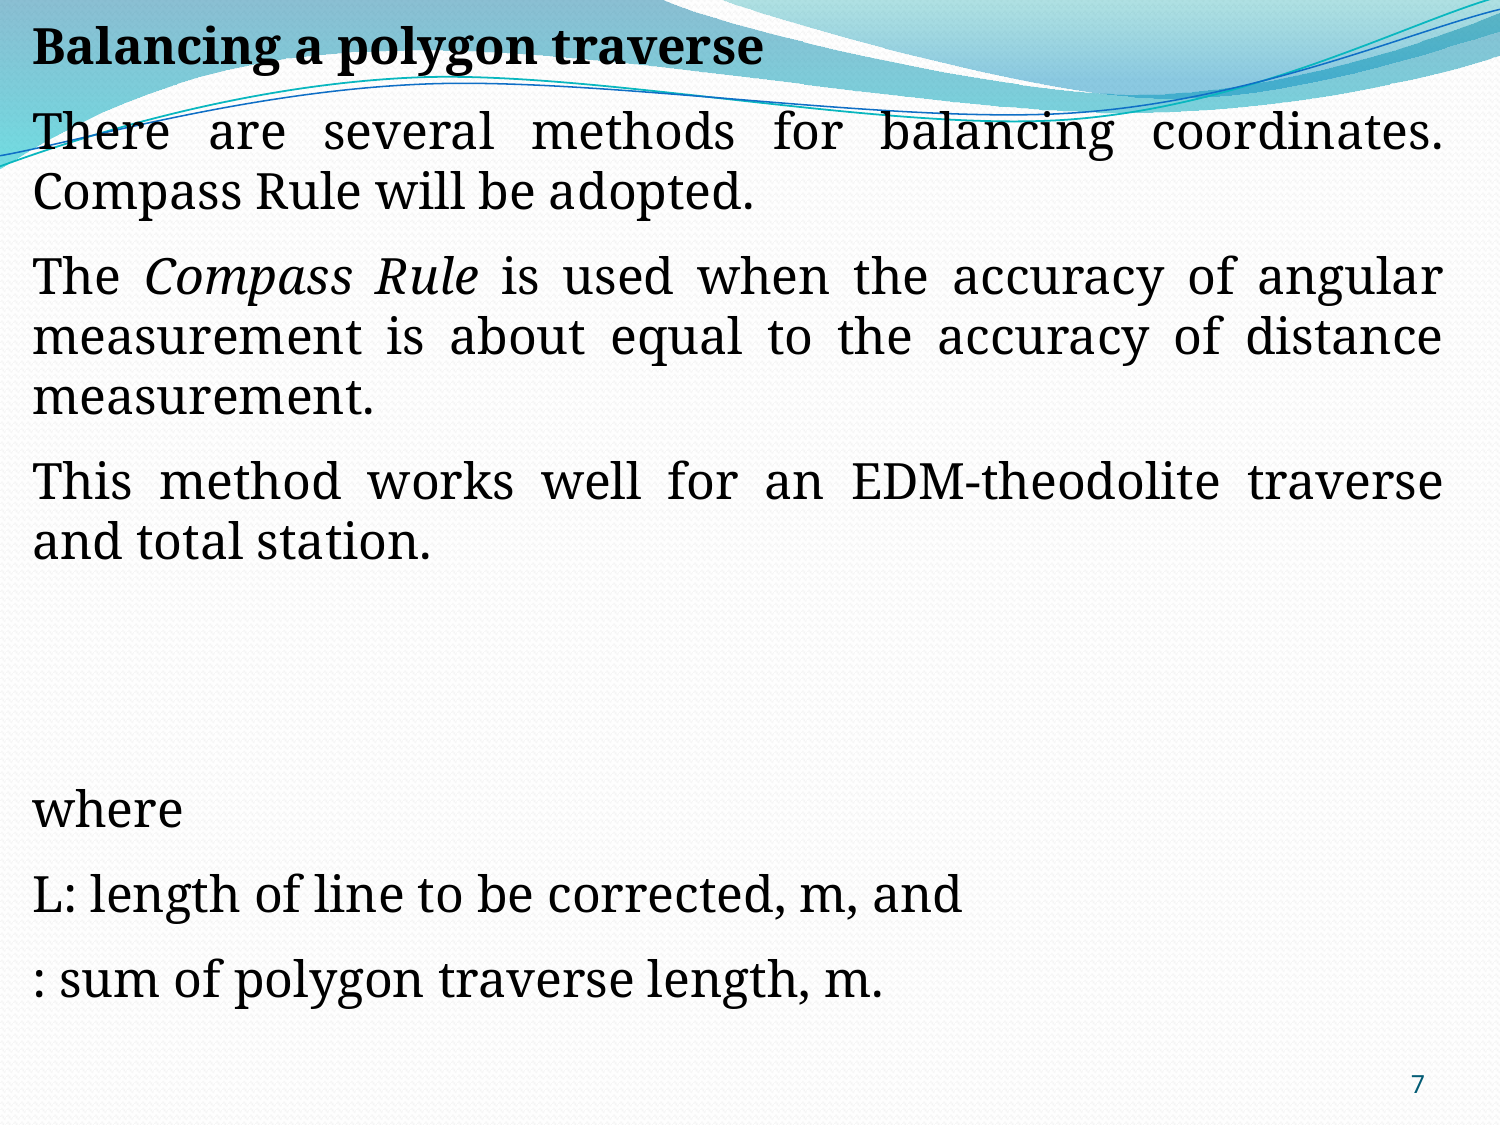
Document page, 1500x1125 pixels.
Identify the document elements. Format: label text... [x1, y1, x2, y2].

slide_number 7 [1299, 1042, 1425, 1103]
